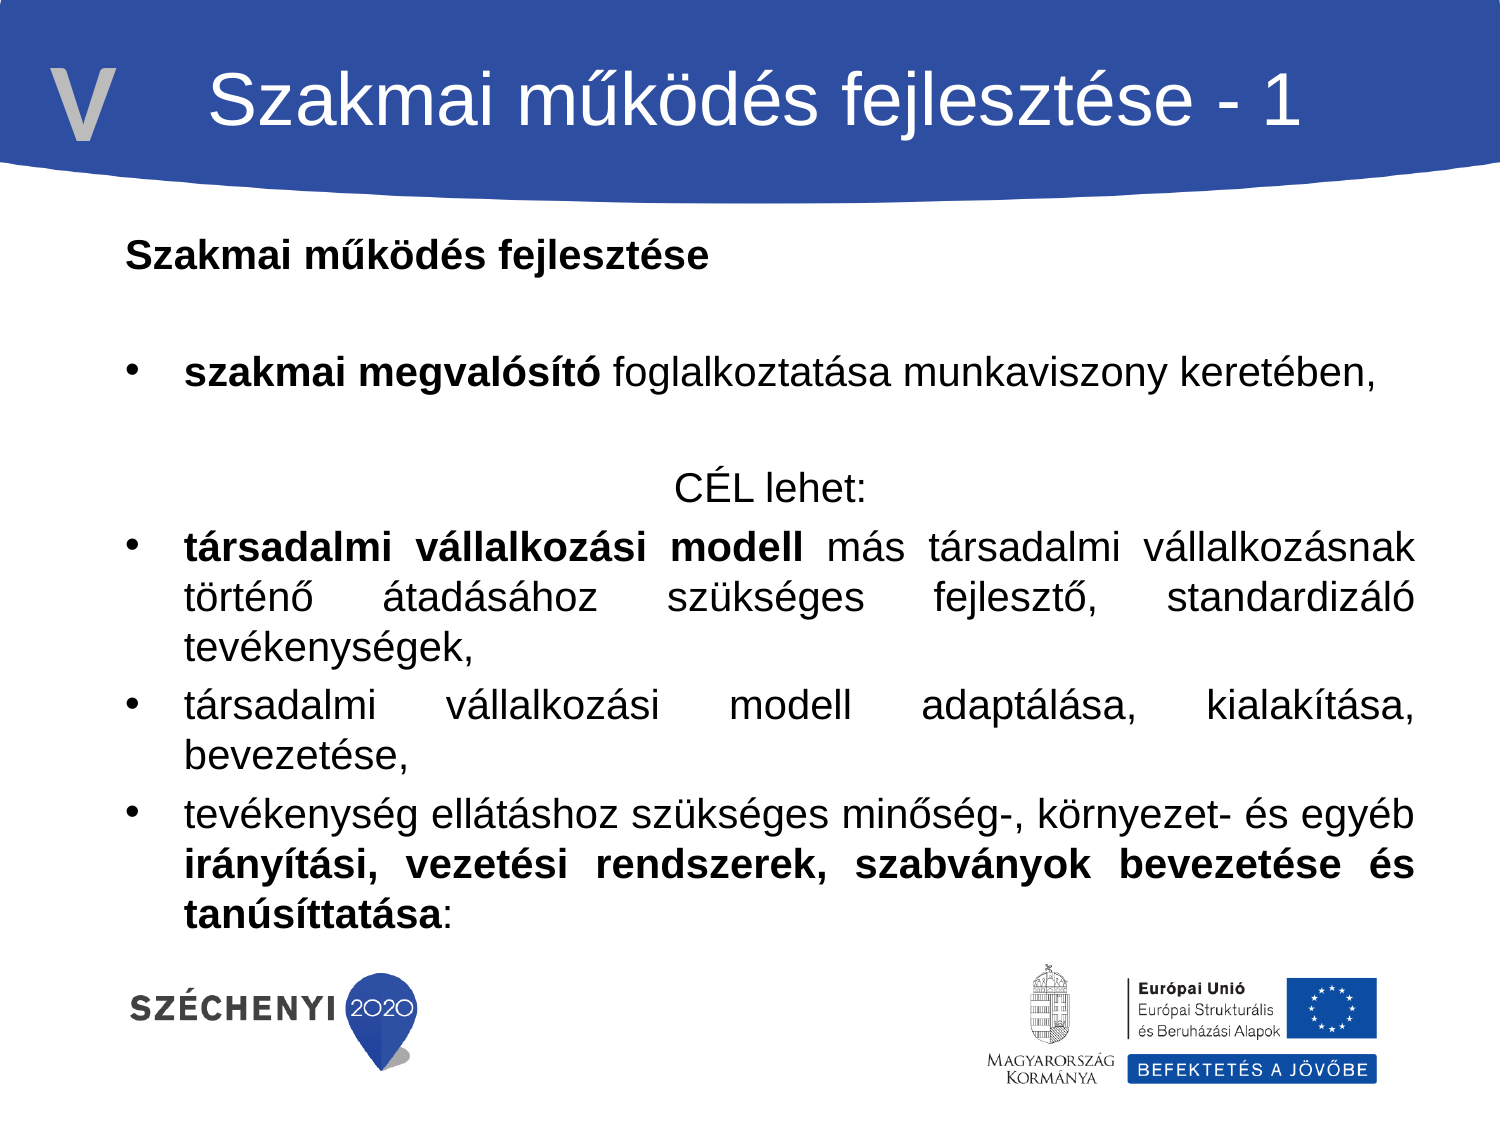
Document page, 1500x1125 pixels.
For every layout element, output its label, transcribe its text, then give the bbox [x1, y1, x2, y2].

list Szakmai működés fejlesztése szakmai megvalósító foglalkoztatása munkaviszony keretében, CÉL lehet: társadalmi vállalkozási modell más társadalmi vállalkozásnak történő átadásához szükséges fejlesztő, standardizáló tevékenységek, társadalmi vállalkozási modell adaptálása, kialakítása, bevezetése, tevékenység ellátáshoz szükséges minőség-, környezet- és egyéb irányítási, vezetési rendszerek, szabványok bevezetése és tanúsíttatása: [80, 219, 1431, 1047]
text_box Szakmai működés fejlesztése - 1 [159, 42, 1353, 148]
text_box V [35, 21, 133, 172]
picture [0, 0, 1500, 1125]
